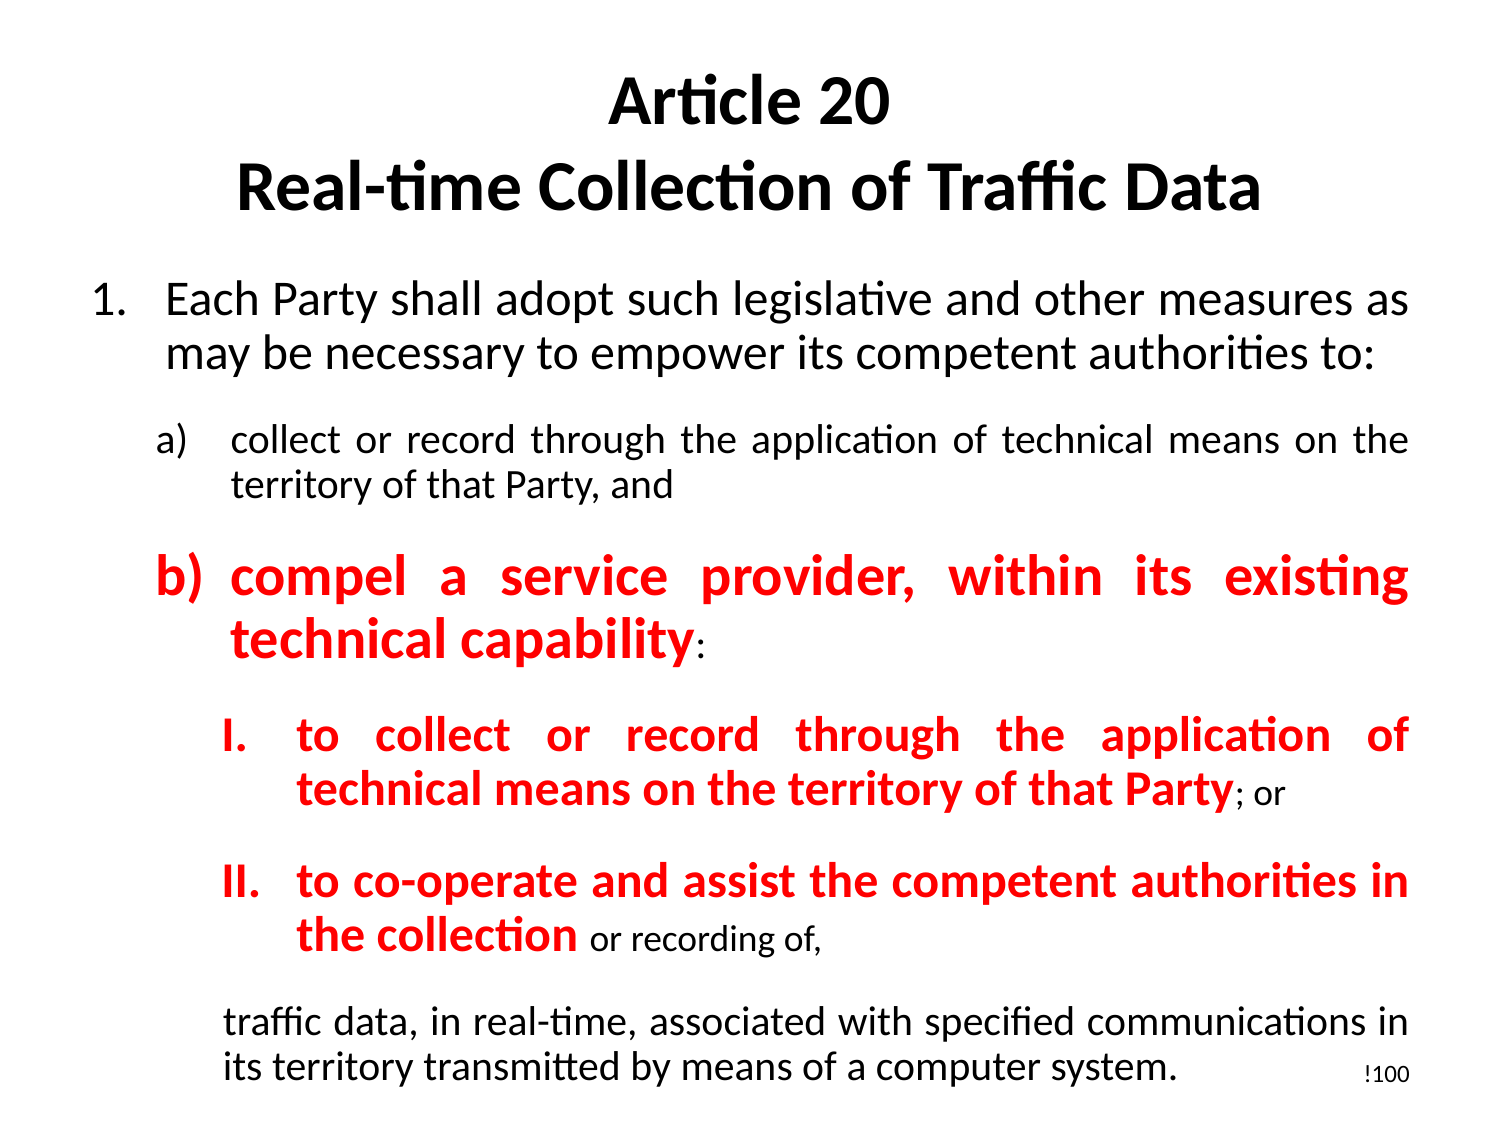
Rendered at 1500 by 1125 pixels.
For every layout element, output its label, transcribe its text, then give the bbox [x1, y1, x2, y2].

slide_number !100 [1074, 1042, 1425, 1103]
text_box Each Party shall adopt such legislative and other measures as may be necessary to empower its competent authorities to: collect or record through the application of technical means on the territory of that Party, and compel a service provider, within its existing technical capability: to collect or record through the application of technical means on the territory of that Party; or to co-operate and assist the competent authorities in the collection or recording of, traffic data, in real-time, associated with specified communications in its territory transmitted by means of a computer system. [74, 264, 1425, 1036]
title Article 20 Real-time Collection of Traffic Data [74, 44, 1426, 233]
